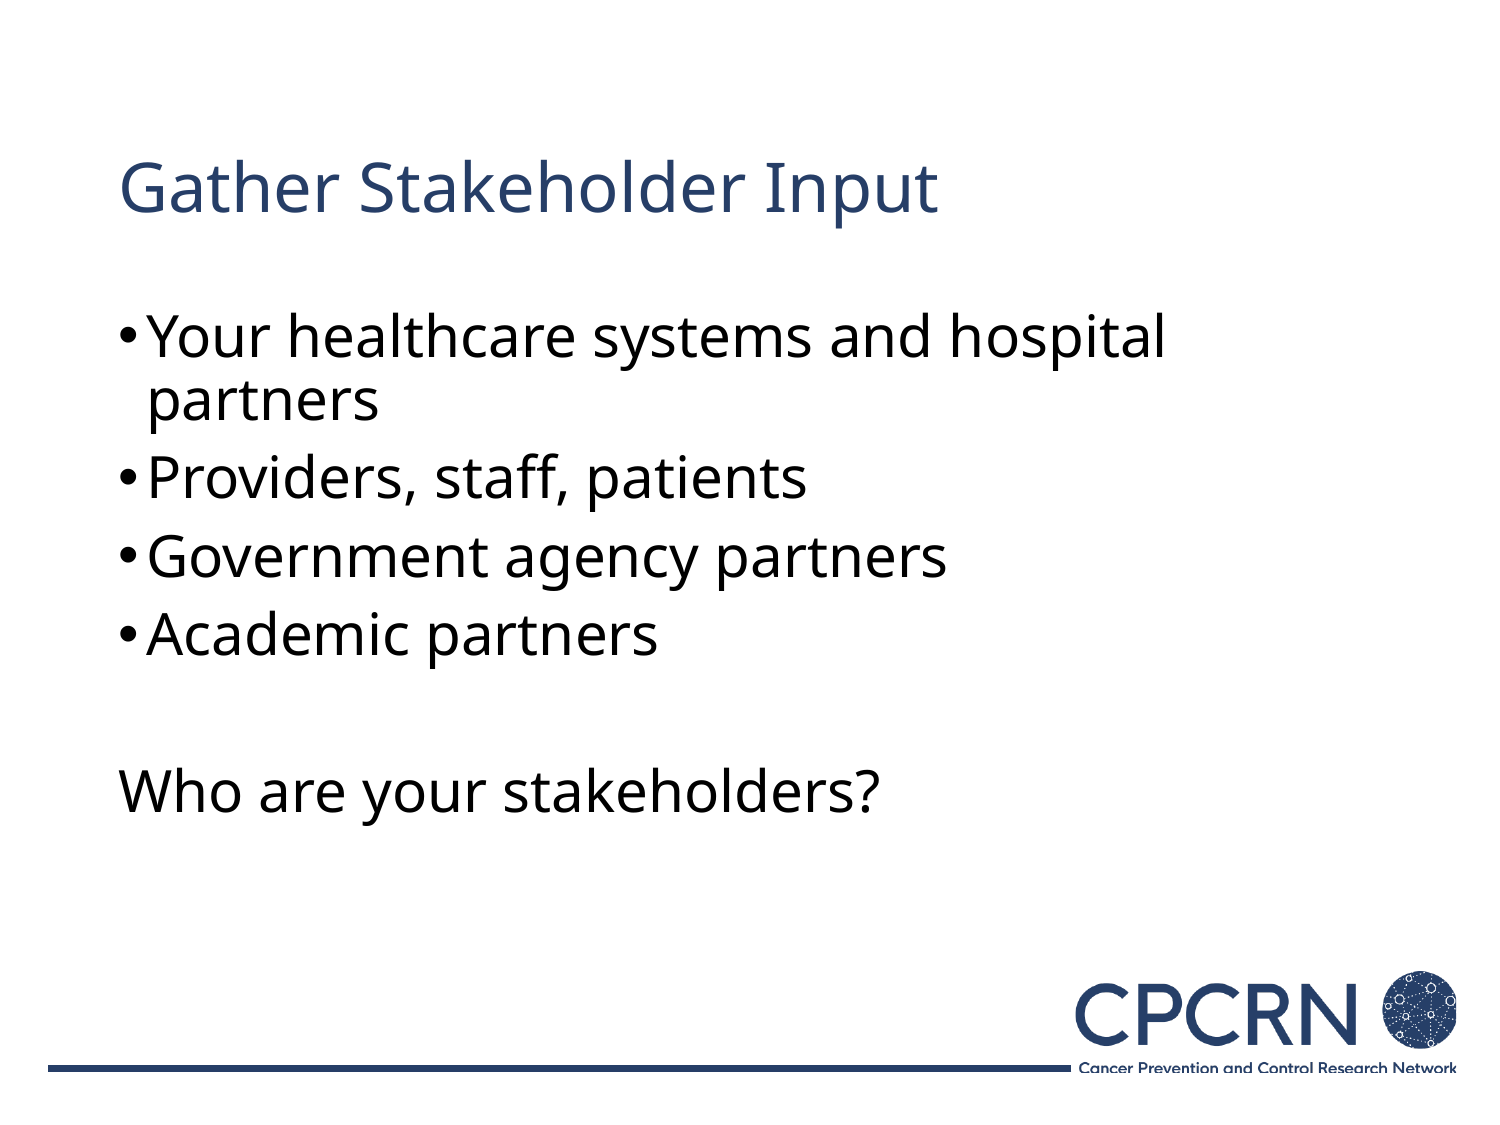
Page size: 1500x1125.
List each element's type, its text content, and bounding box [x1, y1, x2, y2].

title Gather Stakeholder Input [103, 103, 1397, 278]
list Your healthcare systems and hospital partners Providers, staff, patients Government agency partners Academic partners Who are your stakeholders? [103, 299, 1397, 929]
